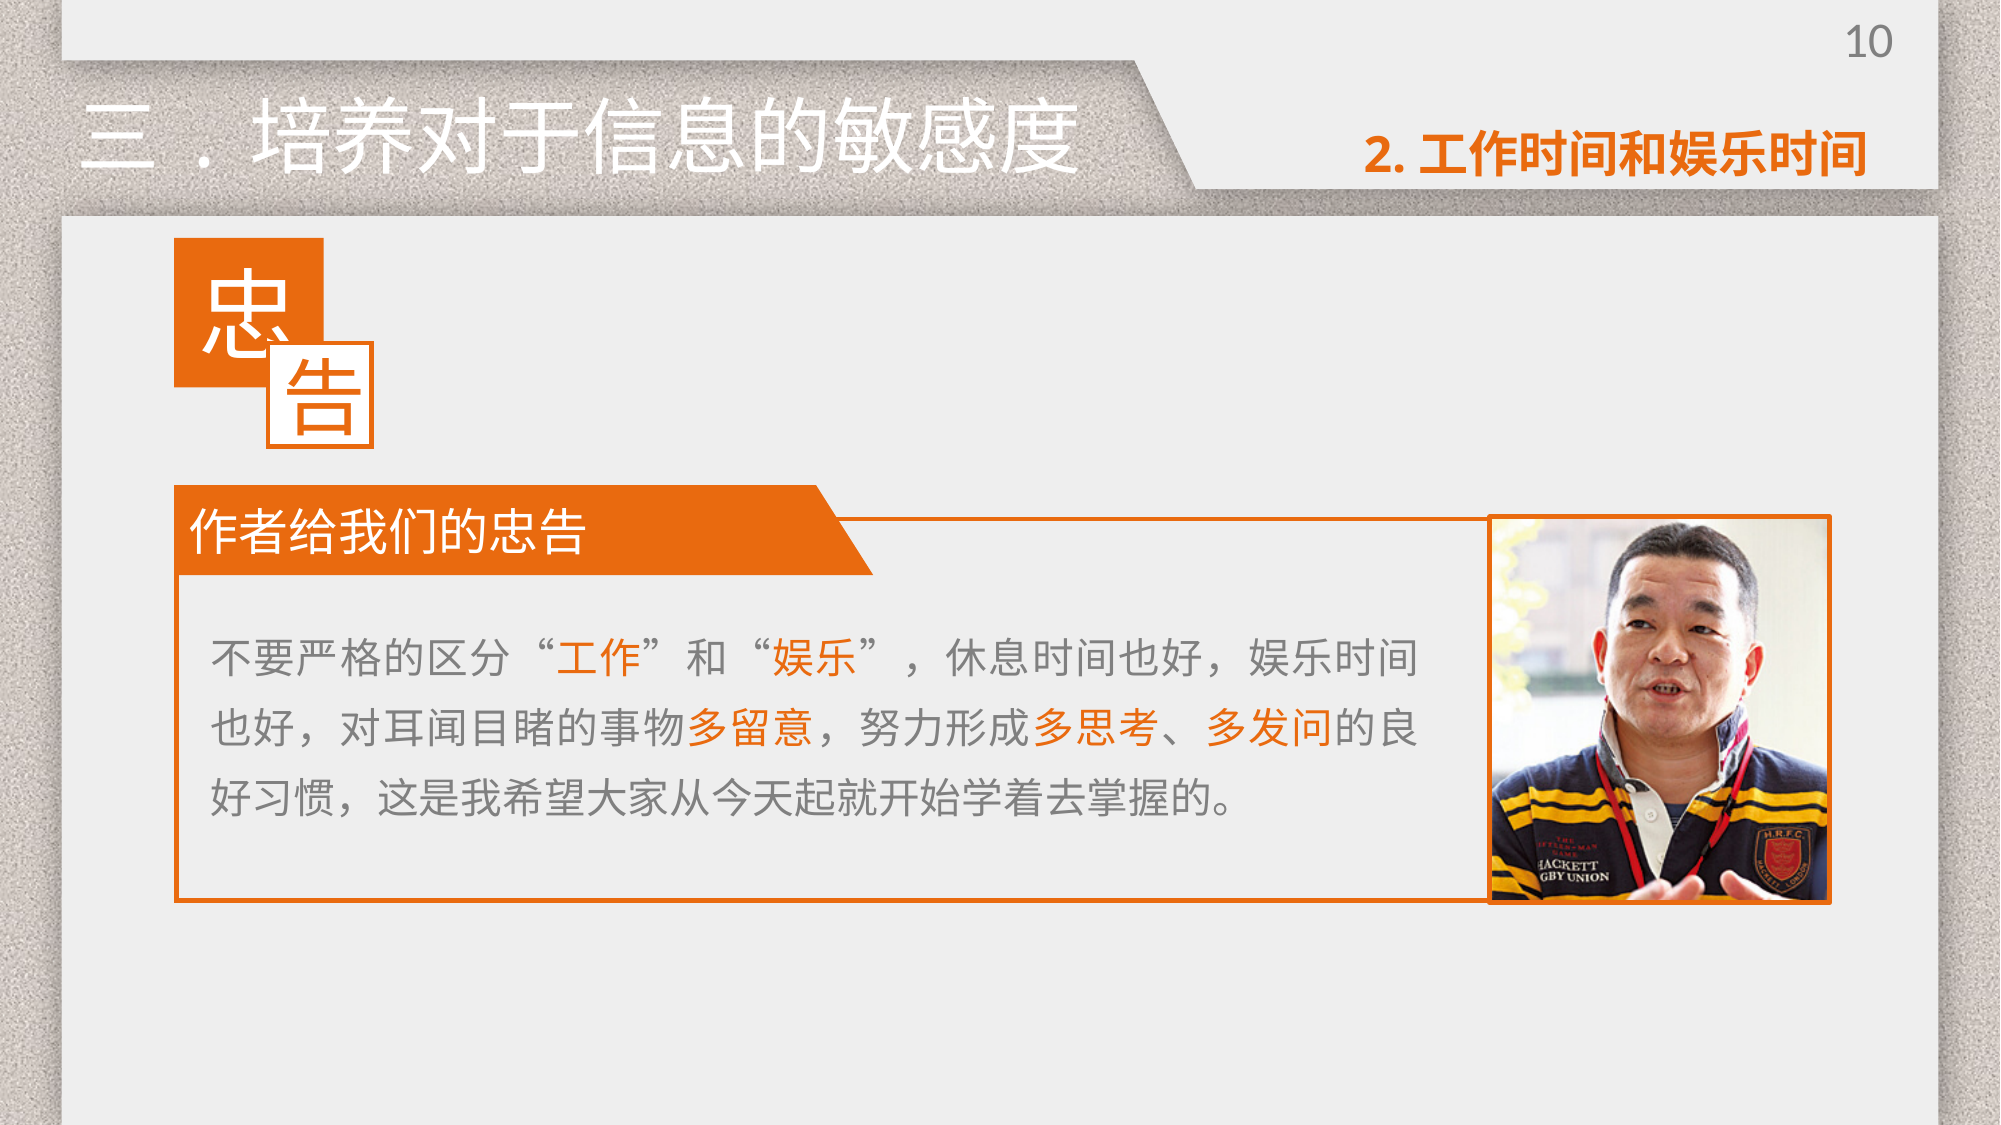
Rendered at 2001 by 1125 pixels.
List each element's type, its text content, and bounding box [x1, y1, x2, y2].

text_box 2.工作时间和娱乐时间 [1195, 115, 1884, 191]
text_box [175, 518, 1487, 901]
text_box 作者给我们的忠告 [173, 484, 876, 577]
text_box 10 [1797, 0, 1939, 75]
text_box [60, 0, 1940, 191]
picture [1492, 518, 1828, 901]
text_box 三.培养对于信息的敏感度 [61, 76, 1134, 192]
text_box [61, 215, 1939, 1125]
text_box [174, 237, 372, 447]
text_box 不要严格的区分“工作”和“娱乐”，休息时间也好，娱乐时间也好，对耳闻目睹的事物多留意，努力形成多思考、多发问的良好习惯，这是我希望大家从今天起就开始学着去掌握的。 [195, 604, 1435, 830]
